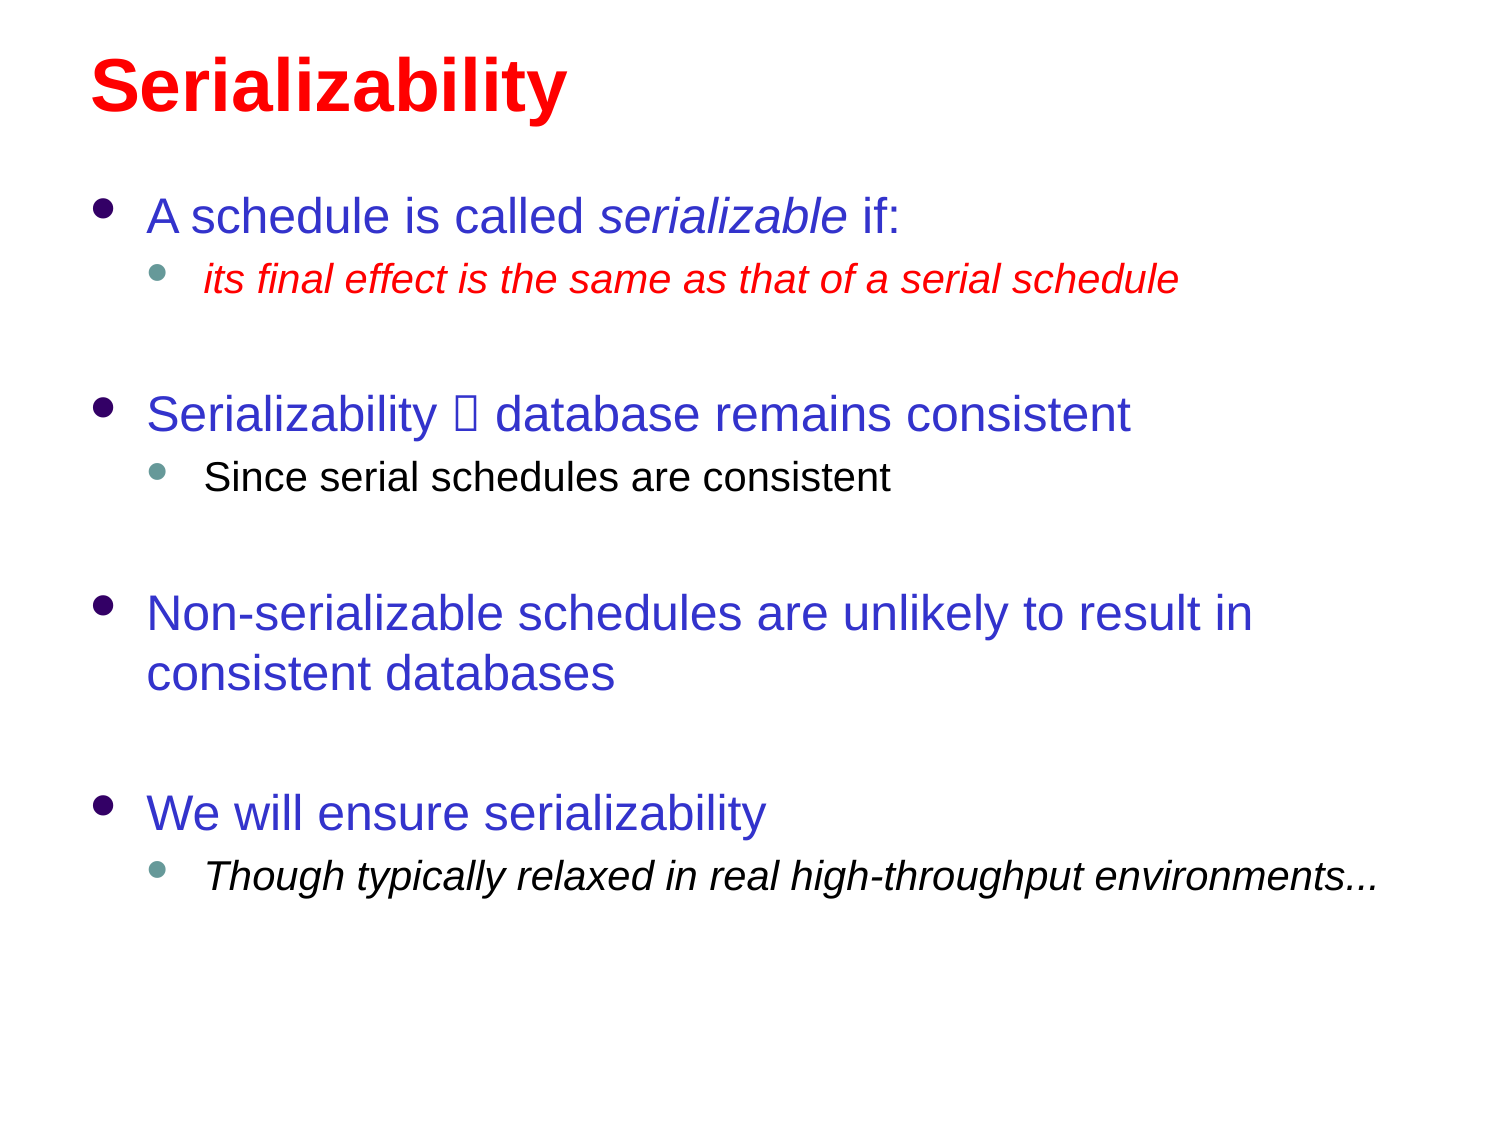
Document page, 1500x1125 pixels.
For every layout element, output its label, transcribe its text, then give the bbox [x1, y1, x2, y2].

list A schedule is called serializable if: its final effect is the same as that of a serial schedule Serializability  database remains consistent Since serial schedules are consistent Non-serializable schedules are unlikely to result in consistent databases We will ensure serializability Though typically relaxed in real high-throughput environments... [74, 175, 1426, 838]
title Serializability [74, 0, 1313, 135]
